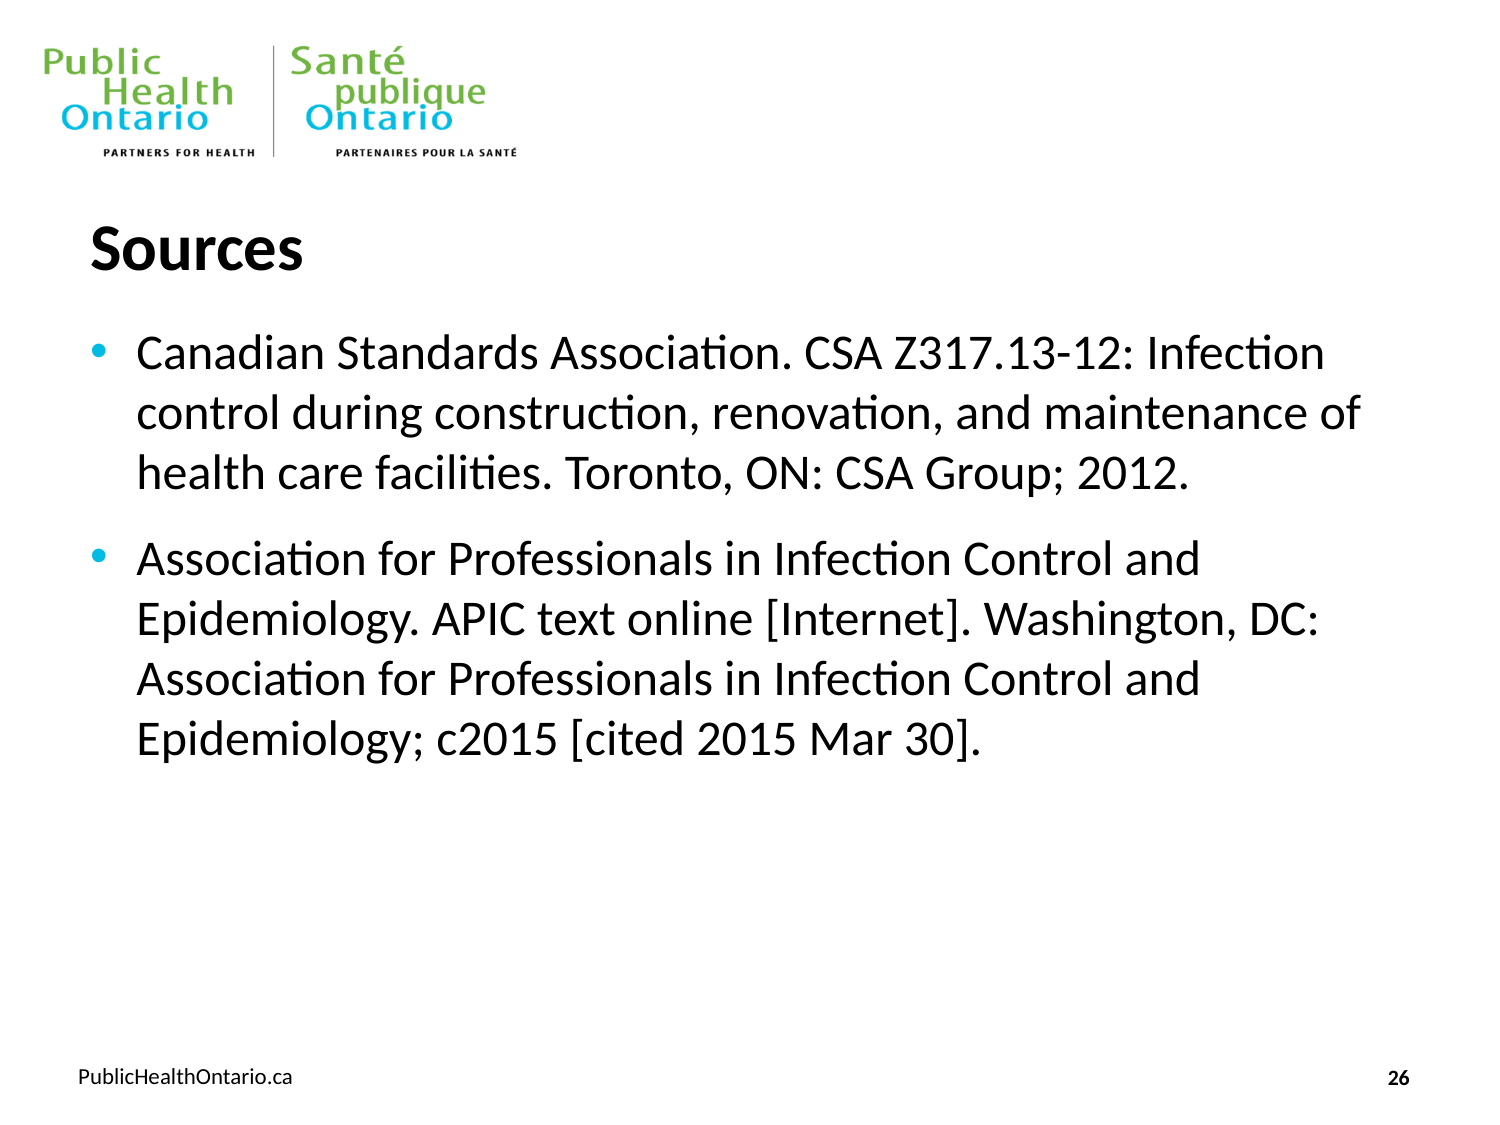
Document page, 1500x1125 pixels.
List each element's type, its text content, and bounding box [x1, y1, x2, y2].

title Sources [75, 187, 1425, 300]
slide_number 26 [1287, 1057, 1425, 1096]
list Canadian Standards Association. CSA Z317.13-12: Infection control during construction, renovation, and maintenance of health care facilities. Toronto, ON: CSA Group; 2012. Association for Professionals in Infection Control and Epidemiology. APIC text online [Internet]. Washington, DC: Association for Professionals in Infection Control and Epidemiology; c2015 [cited 2015 Mar 30]. [75, 312, 1425, 1038]
picture [37, 37, 525, 165]
